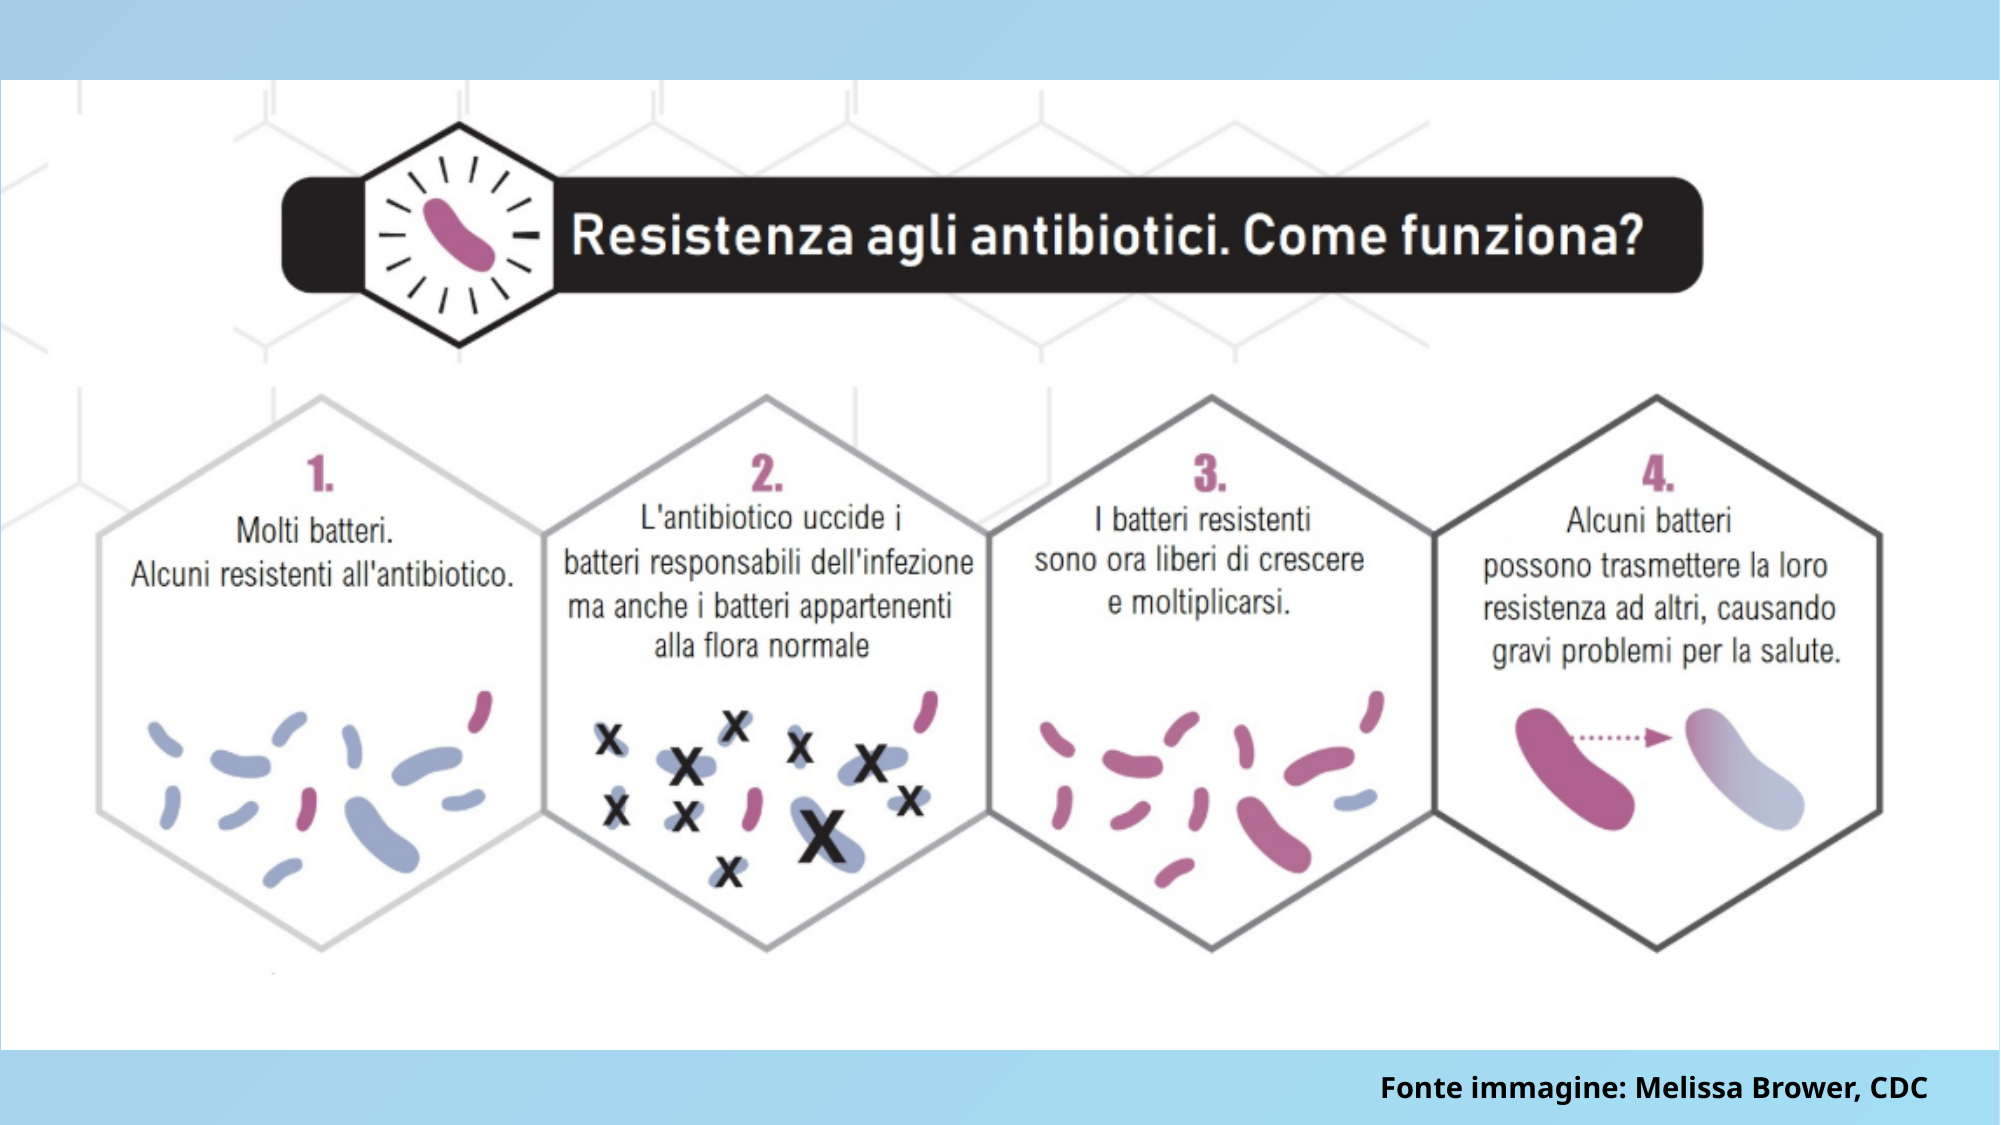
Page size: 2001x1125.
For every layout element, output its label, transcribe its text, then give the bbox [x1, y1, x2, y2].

text_box Fonte immagine: Melissa Brower, CDC [1365, 1062, 1999, 1112]
text_box [0, 0, 2000, 1125]
picture [1, 80, 1999, 1050]
